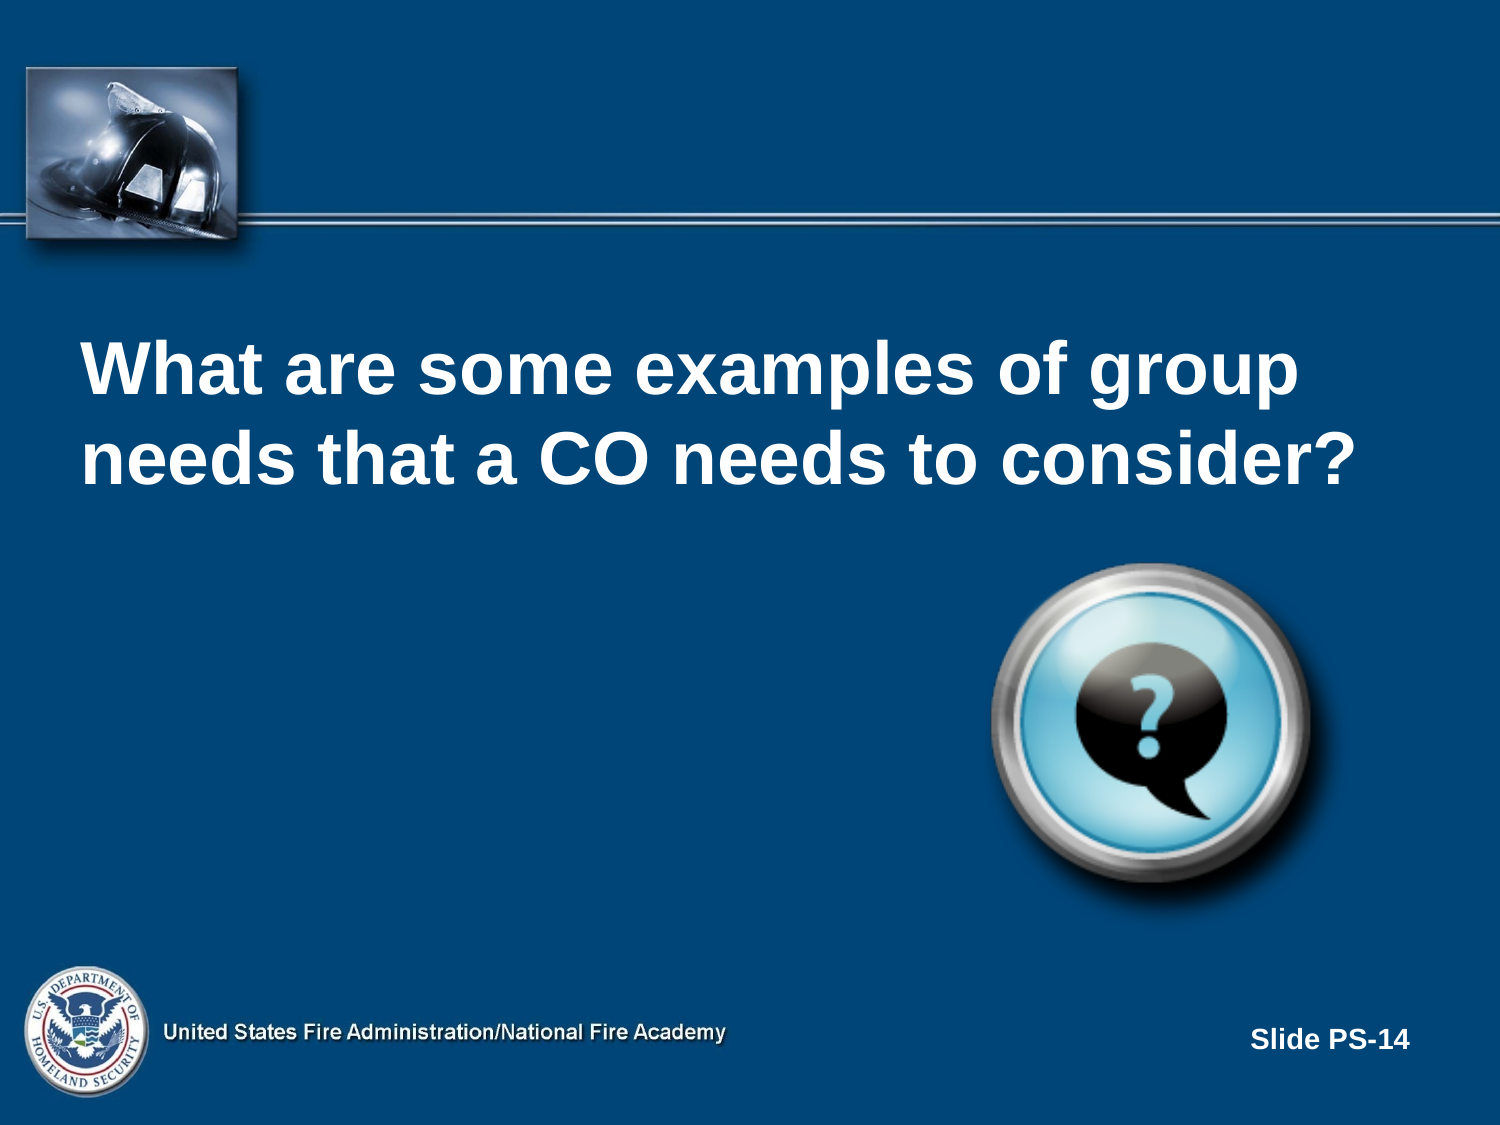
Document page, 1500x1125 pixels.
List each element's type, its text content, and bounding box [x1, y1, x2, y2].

slide_number Slide PS-14 [1074, 1012, 1426, 1091]
list What are some examples of group needs that a CO needs to consider? [65, 311, 1407, 950]
picture [0, 0, 1500, 1125]
